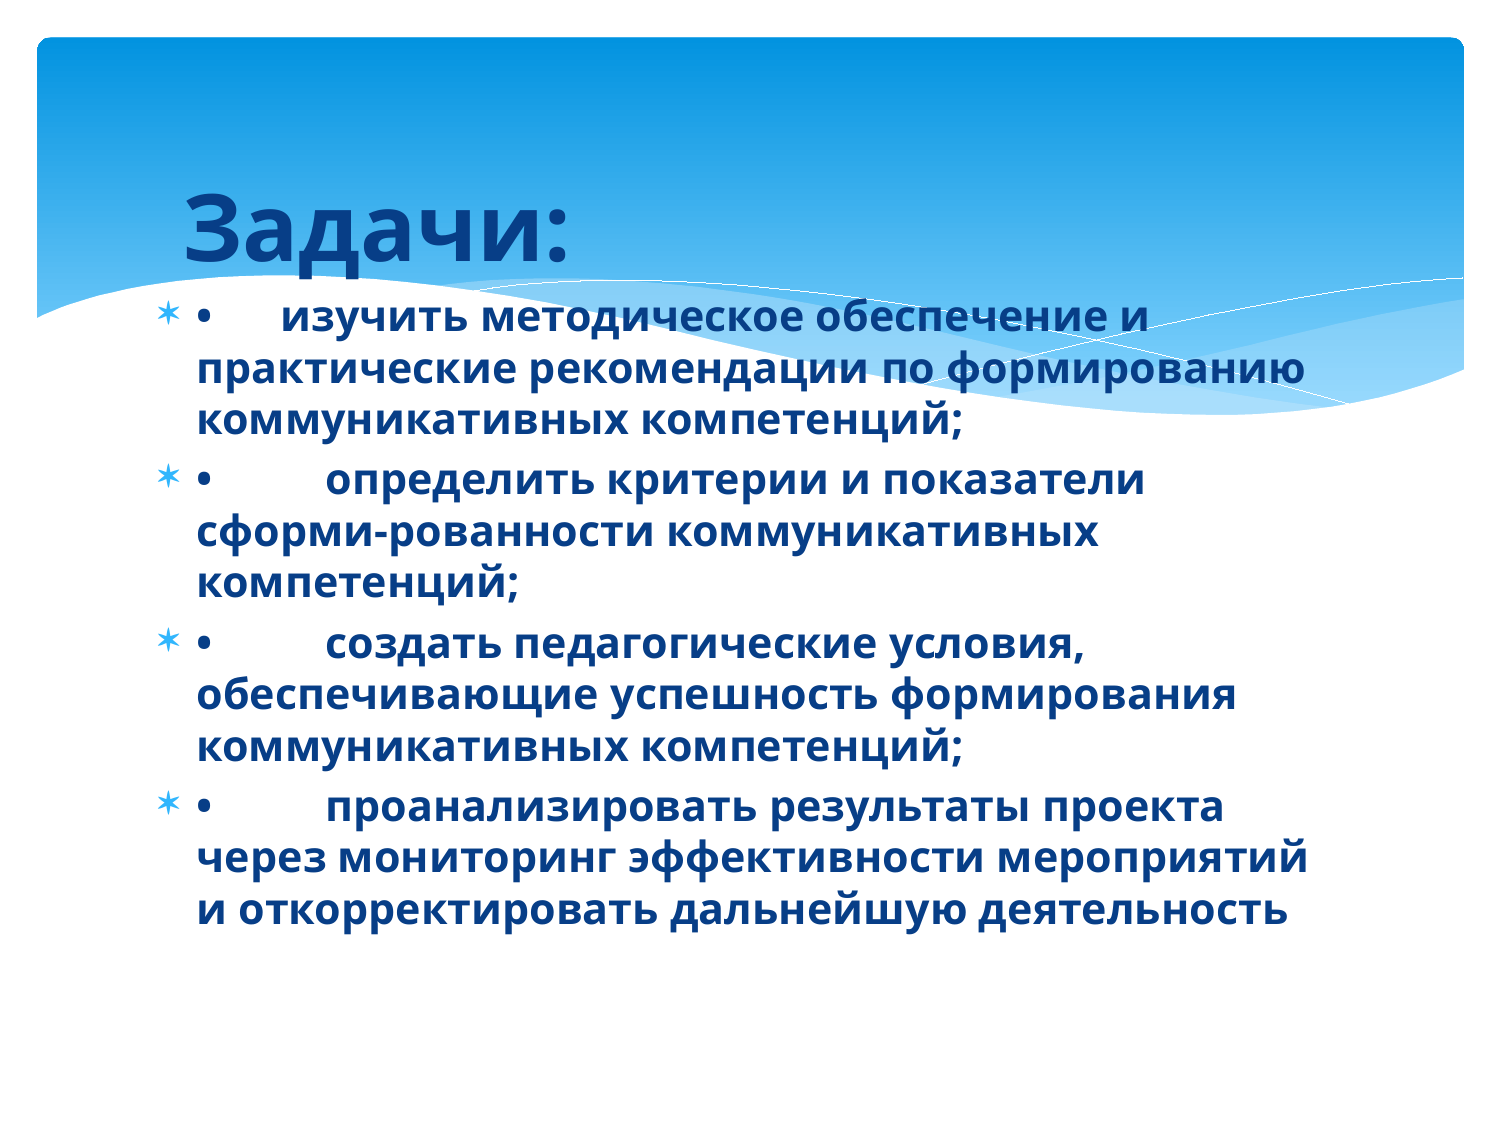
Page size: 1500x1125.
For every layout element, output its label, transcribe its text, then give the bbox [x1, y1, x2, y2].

list Задачи: • изучить методическое обеспечение и практические рекомендации по формированию коммуникативных компетенций; • определить критерии и показатели сформи-рованности коммуникативных компетенций; • создать педагогические условия, обеспечивающие успешность формирования коммуникативных компетенций; • проанализировать результаты проекта через мониторинг эффективности мероприятий и откорректировать дальнейшую деятельность [143, 160, 1359, 1005]
